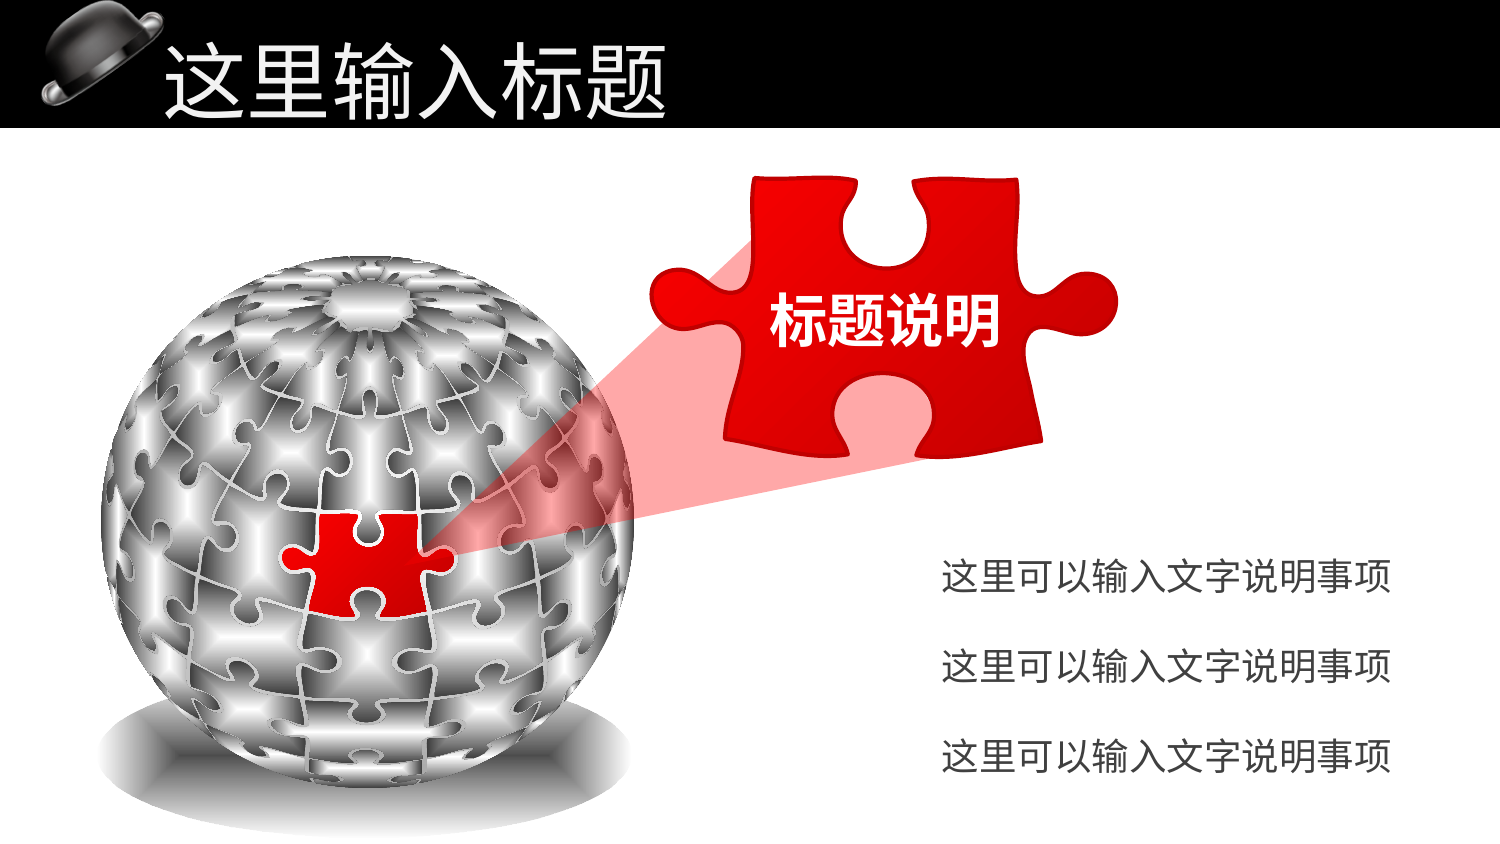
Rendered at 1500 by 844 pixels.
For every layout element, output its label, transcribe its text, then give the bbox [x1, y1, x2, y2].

title 这里输入标题 [147, 21, 1425, 139]
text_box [95, 173, 1129, 838]
text_box 这里可以输入文字说明事项 这里可以输入文字说明事项 这里可以输入文字说明事项 [1133, 500, 1436, 785]
picture [0, 0, 1500, 128]
